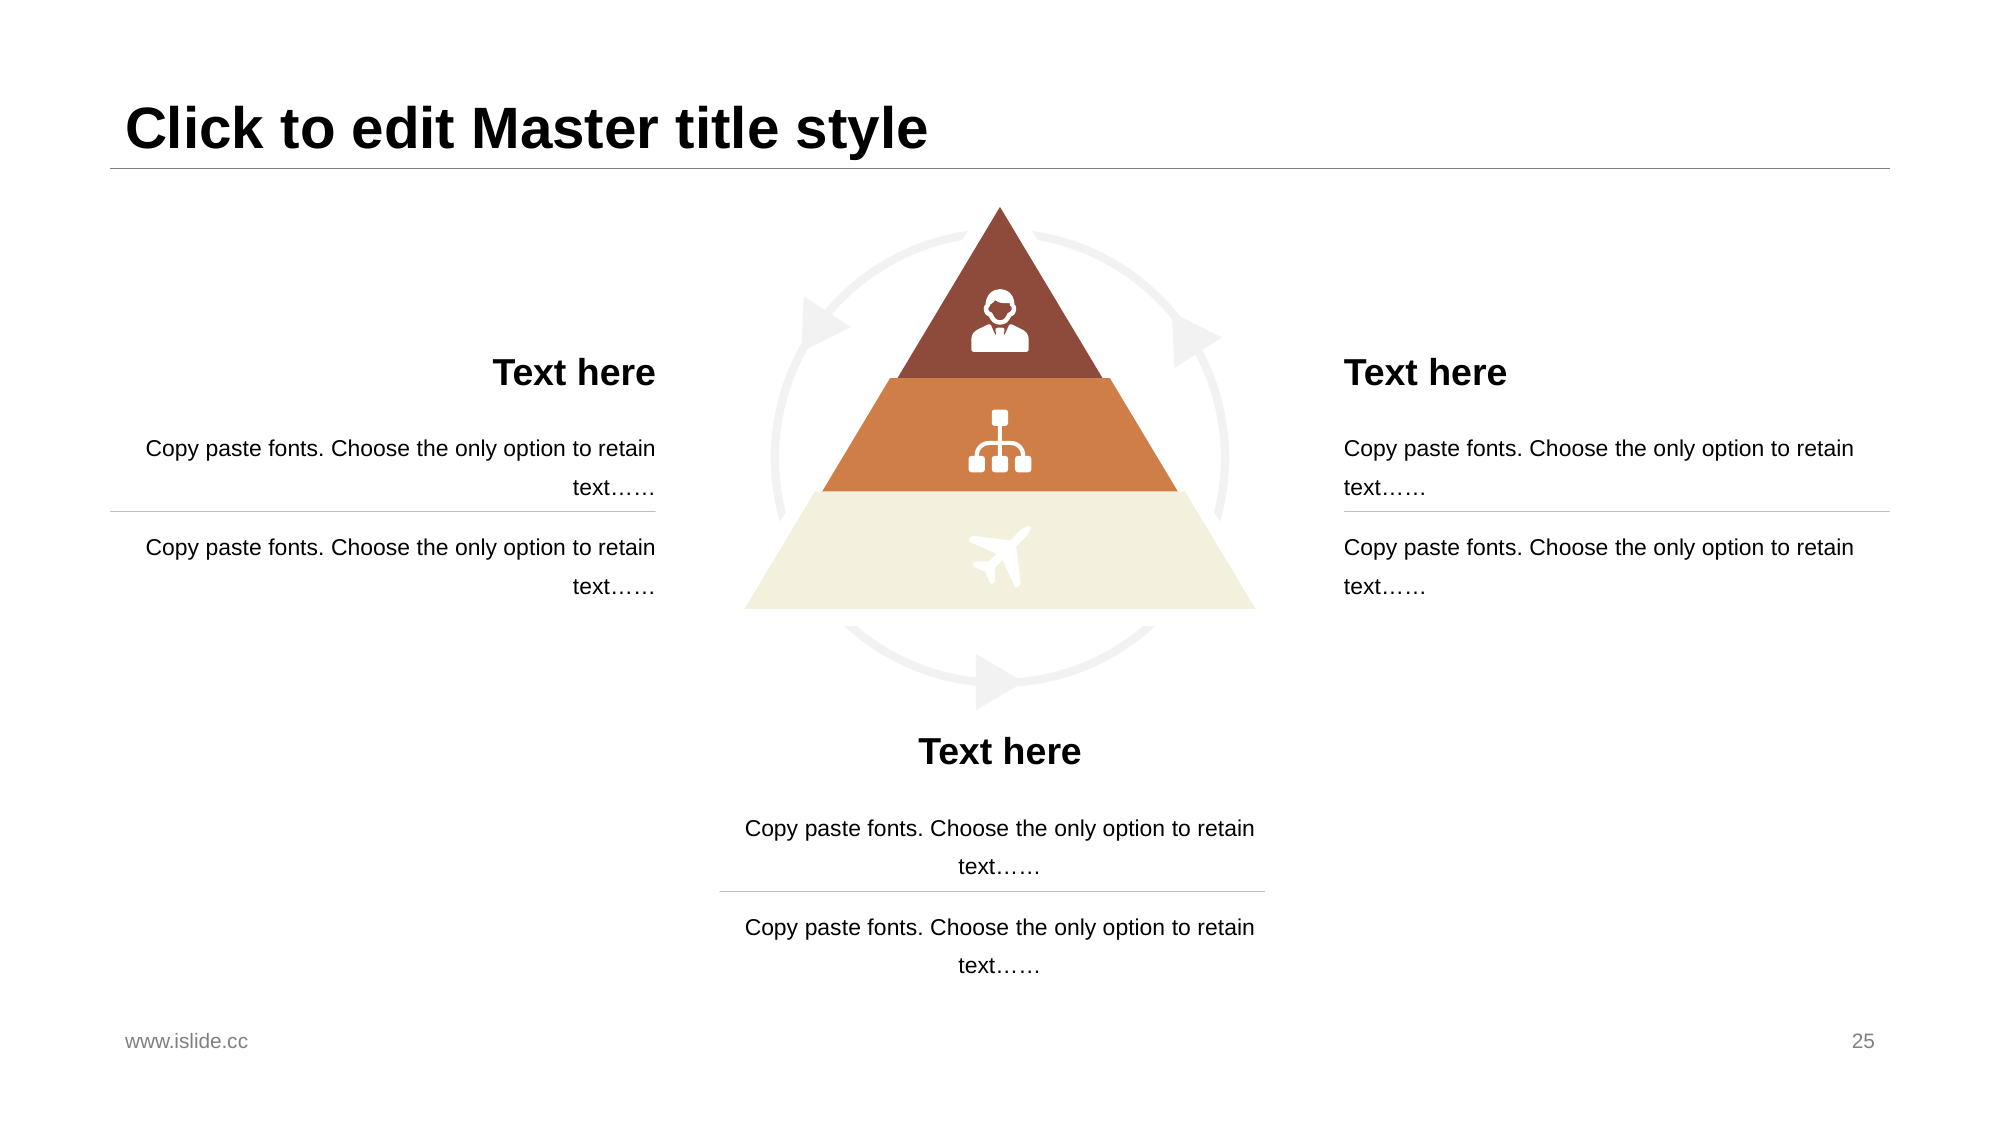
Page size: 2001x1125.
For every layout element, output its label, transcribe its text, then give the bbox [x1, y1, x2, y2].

title Click to edit Master title style [109, 0, 1890, 169]
footer www.islide.cc [109, 1023, 790, 1058]
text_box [110, 206, 1890, 987]
slide_number 25 [1412, 1023, 1890, 1058]
